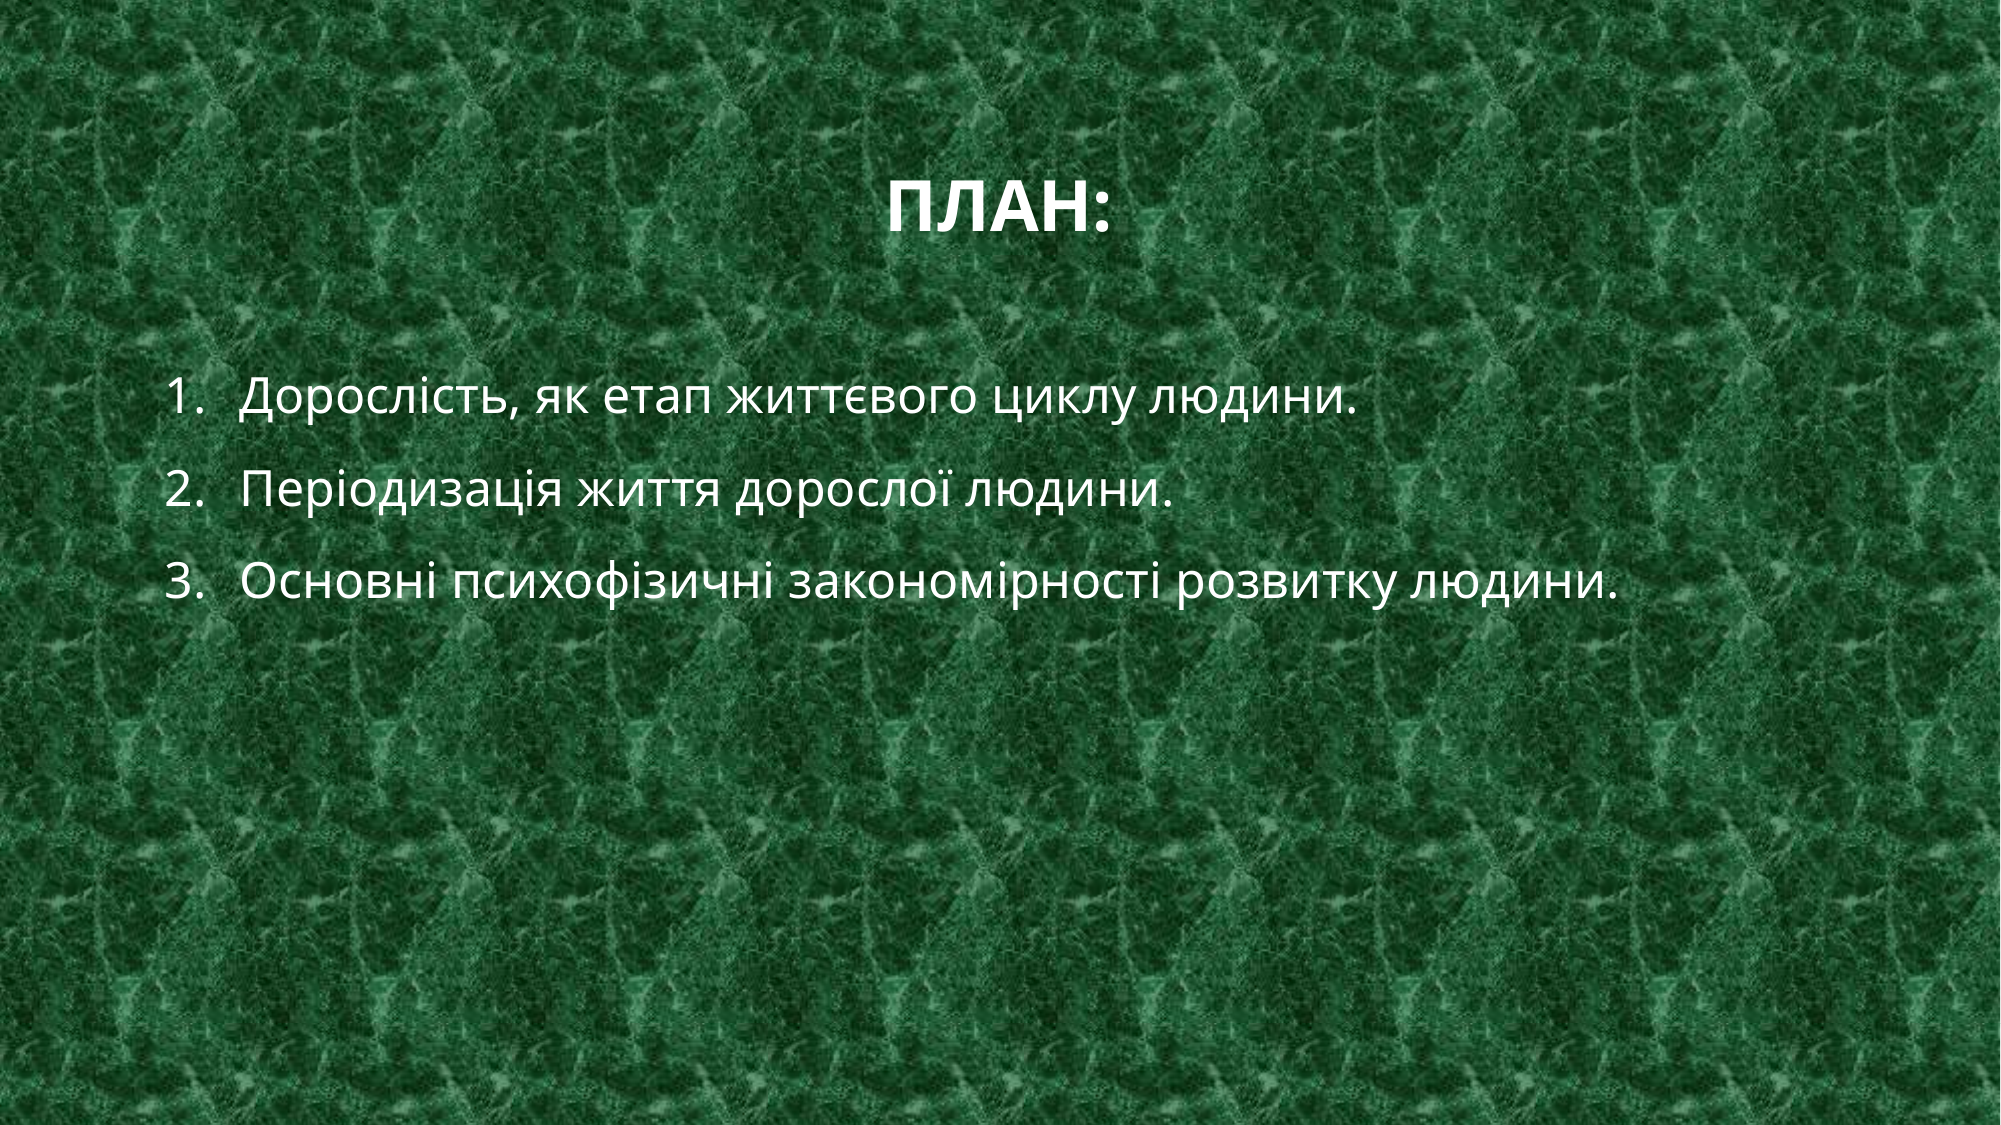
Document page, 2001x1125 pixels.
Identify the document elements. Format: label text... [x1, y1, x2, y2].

list Дорослість, як етап життєвого циклу людини. Періодизація життя дорослої людини. Основні психофізичні закономірності розвитку людини. [149, 343, 1849, 950]
title План: [149, 99, 1849, 318]
picture [0, 0, 2001, 1125]
